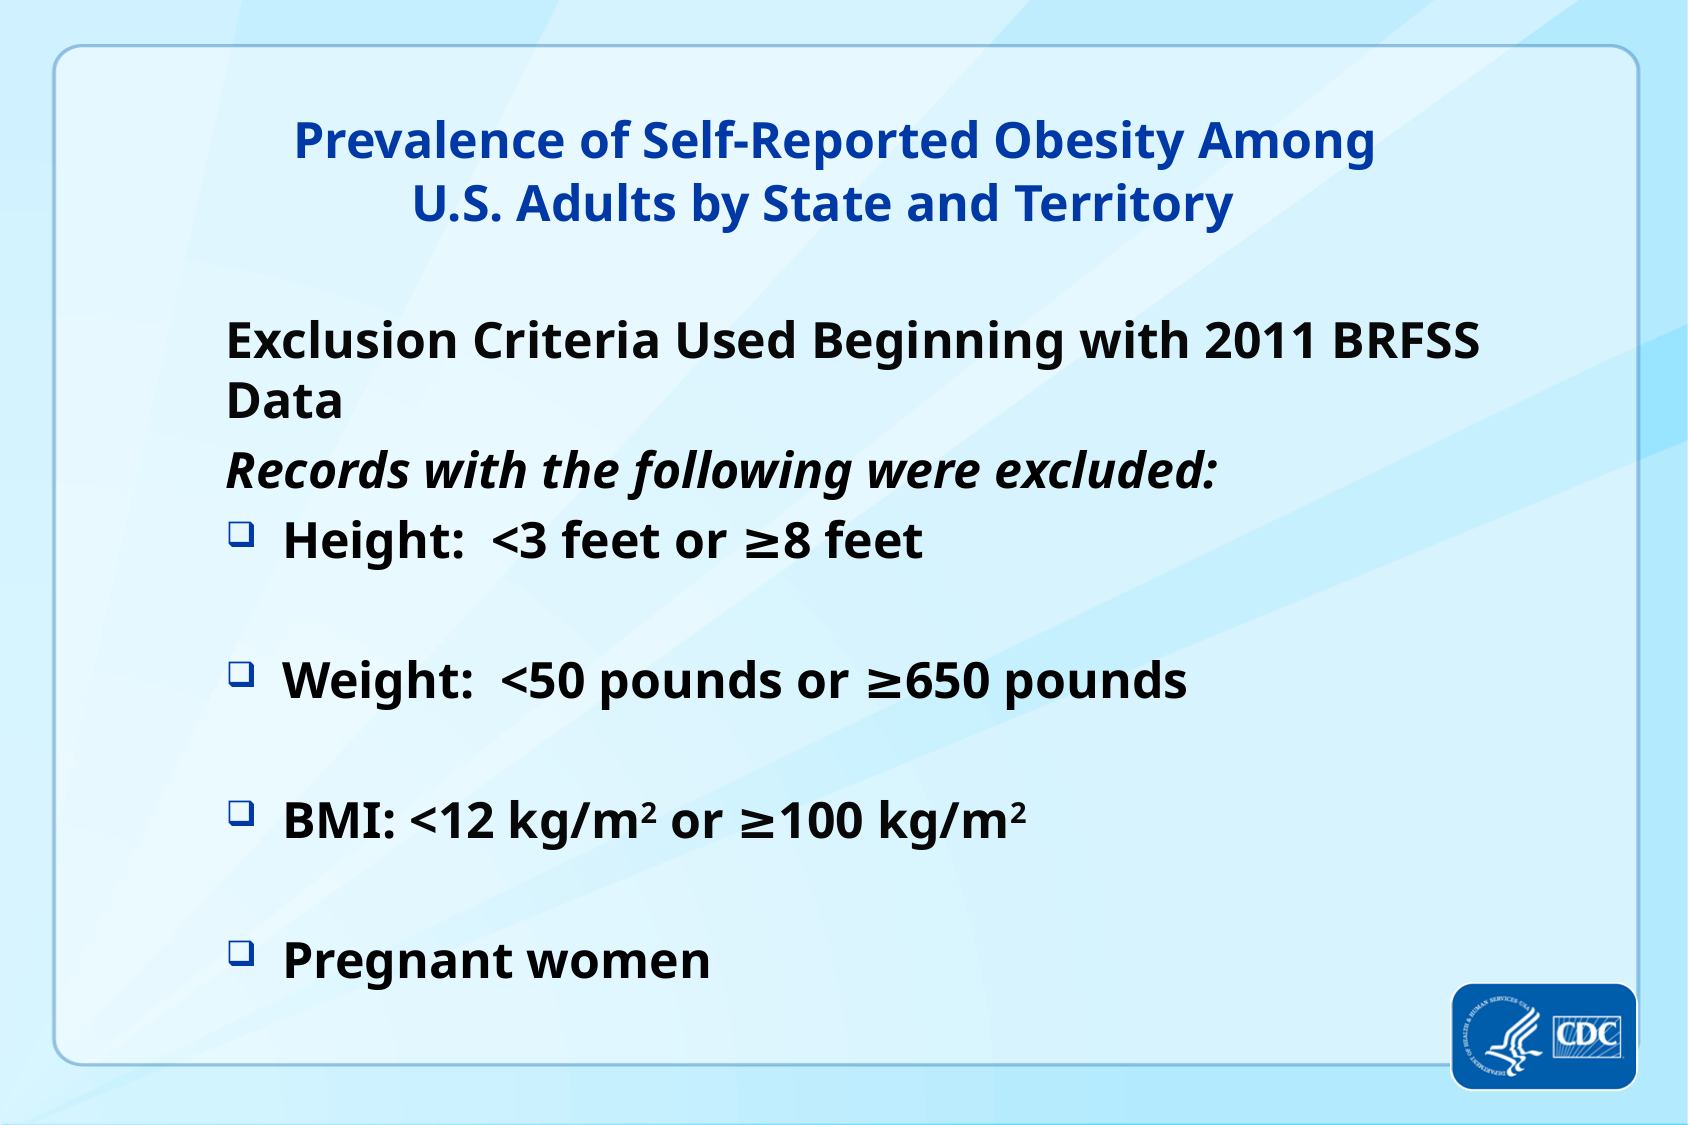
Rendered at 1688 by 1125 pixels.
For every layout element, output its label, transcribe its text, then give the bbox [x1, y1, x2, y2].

title Prevalence of Self-Reported Obesity Among U.S. Adults by State and Territory [29, 75, 1655, 239]
picture [0, 0, 1688, 1125]
list Exclusion Criteria Used Beginning with 2011 BRFSS Data Records with the following were excluded: Height: <3 feet or ≥8 feet Weight: <50 pounds or ≥650 pounds BMI: <12 kg/m2 or ≥100 kg/m2 Pregnant women [211, 301, 1609, 920]
